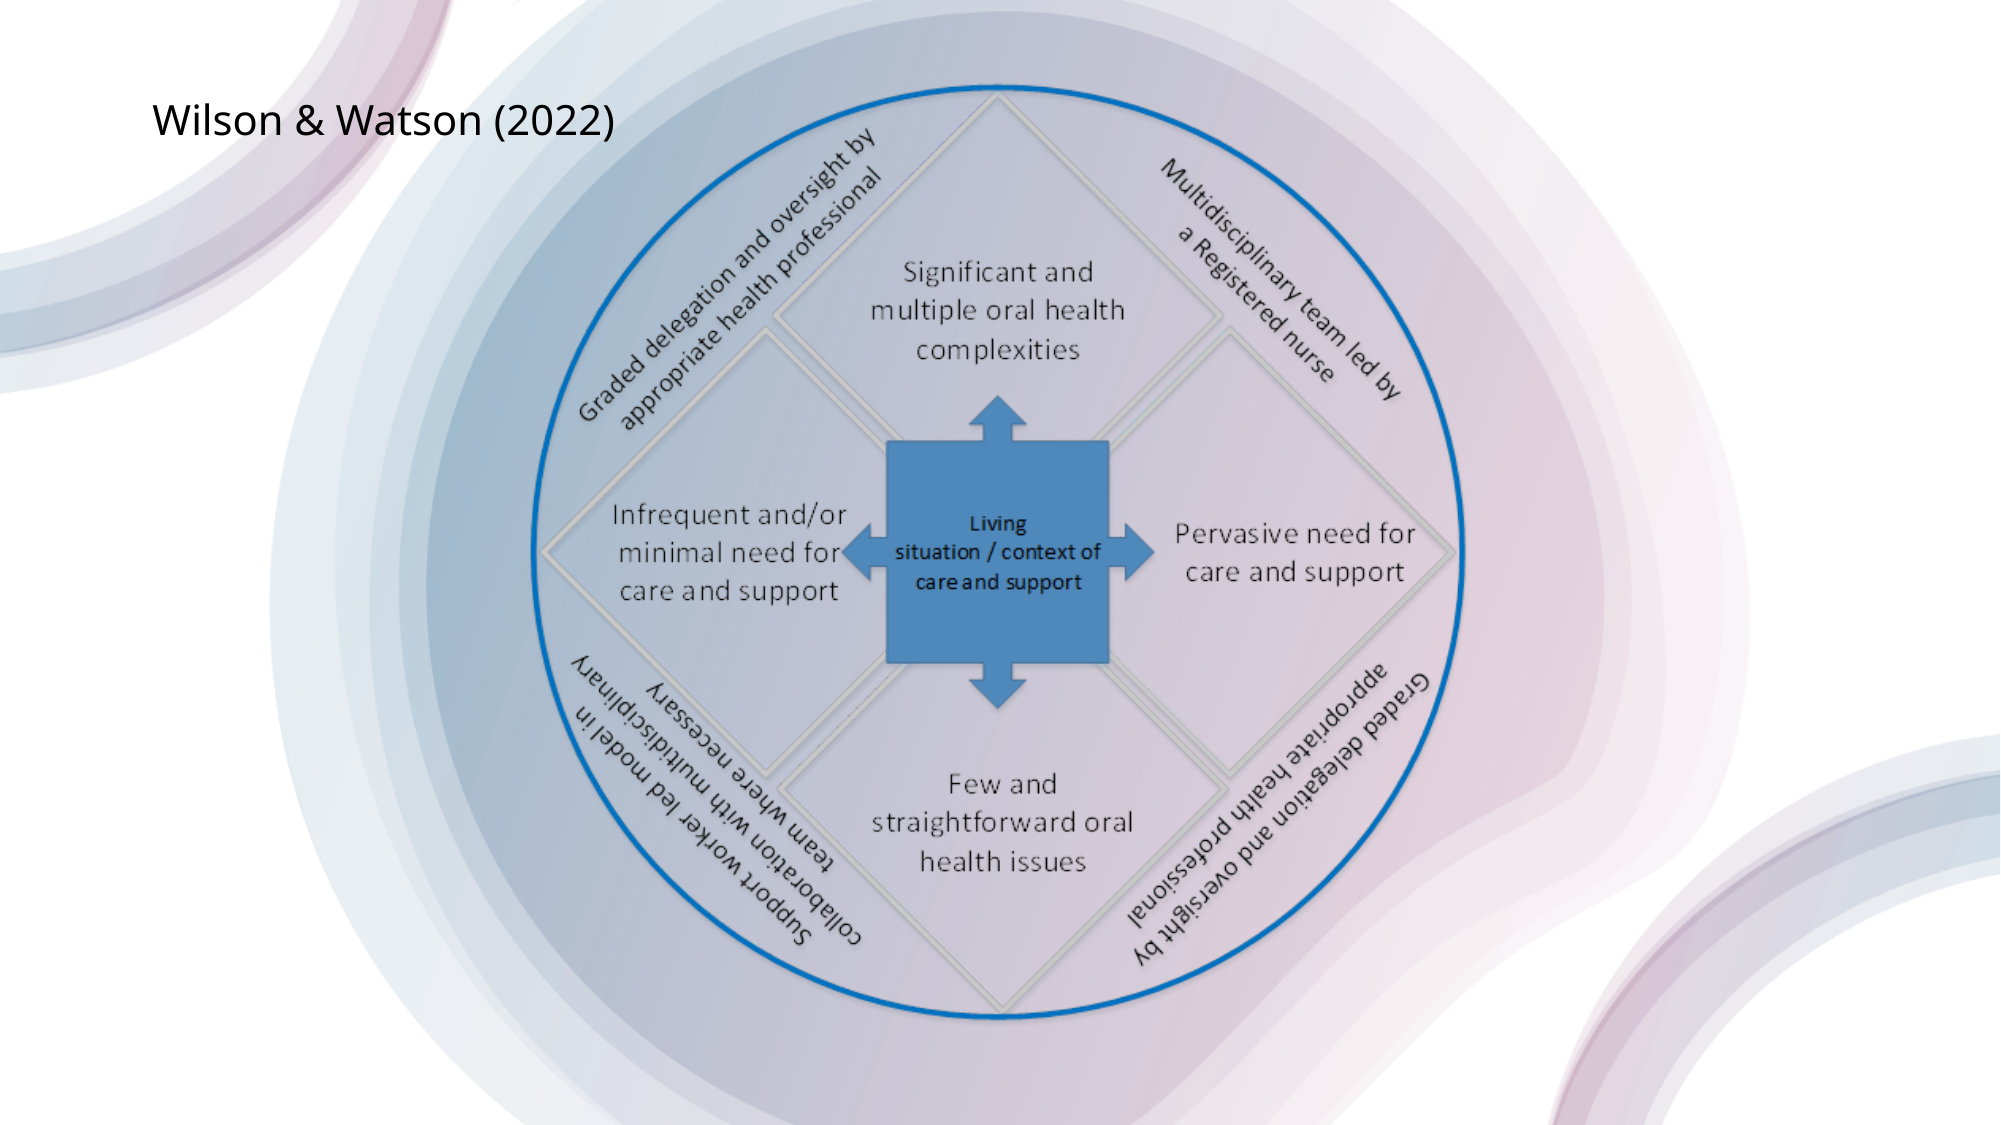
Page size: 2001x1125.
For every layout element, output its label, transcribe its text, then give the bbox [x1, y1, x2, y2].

picture [0, 0, 2001, 1125]
title Wilson & Watson (2022) [137, 59, 678, 183]
